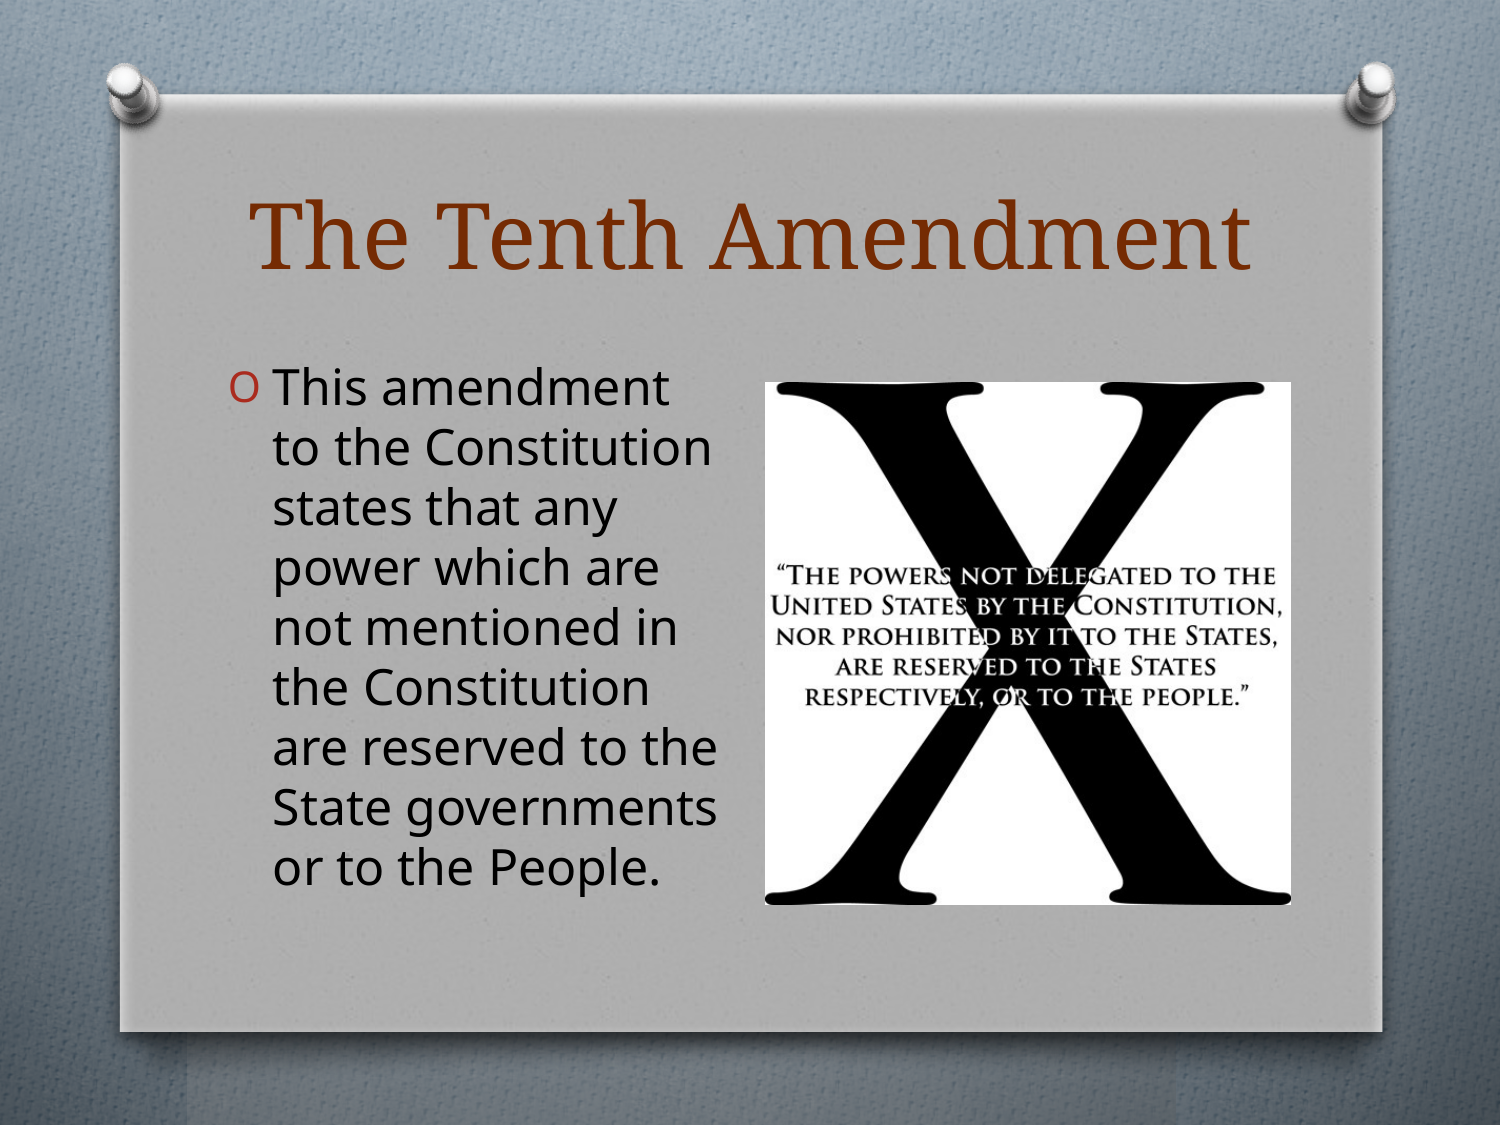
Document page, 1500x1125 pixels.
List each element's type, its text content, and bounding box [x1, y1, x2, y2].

list This amendment to the Constitution states that any power which are not mentioned in the Constitution are reserved to the State governments or to the People. [213, 348, 738, 939]
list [764, 382, 1291, 905]
picture [75, 29, 198, 153]
title The Tenth Amendment [179, 134, 1323, 332]
picture [1317, 35, 1439, 156]
